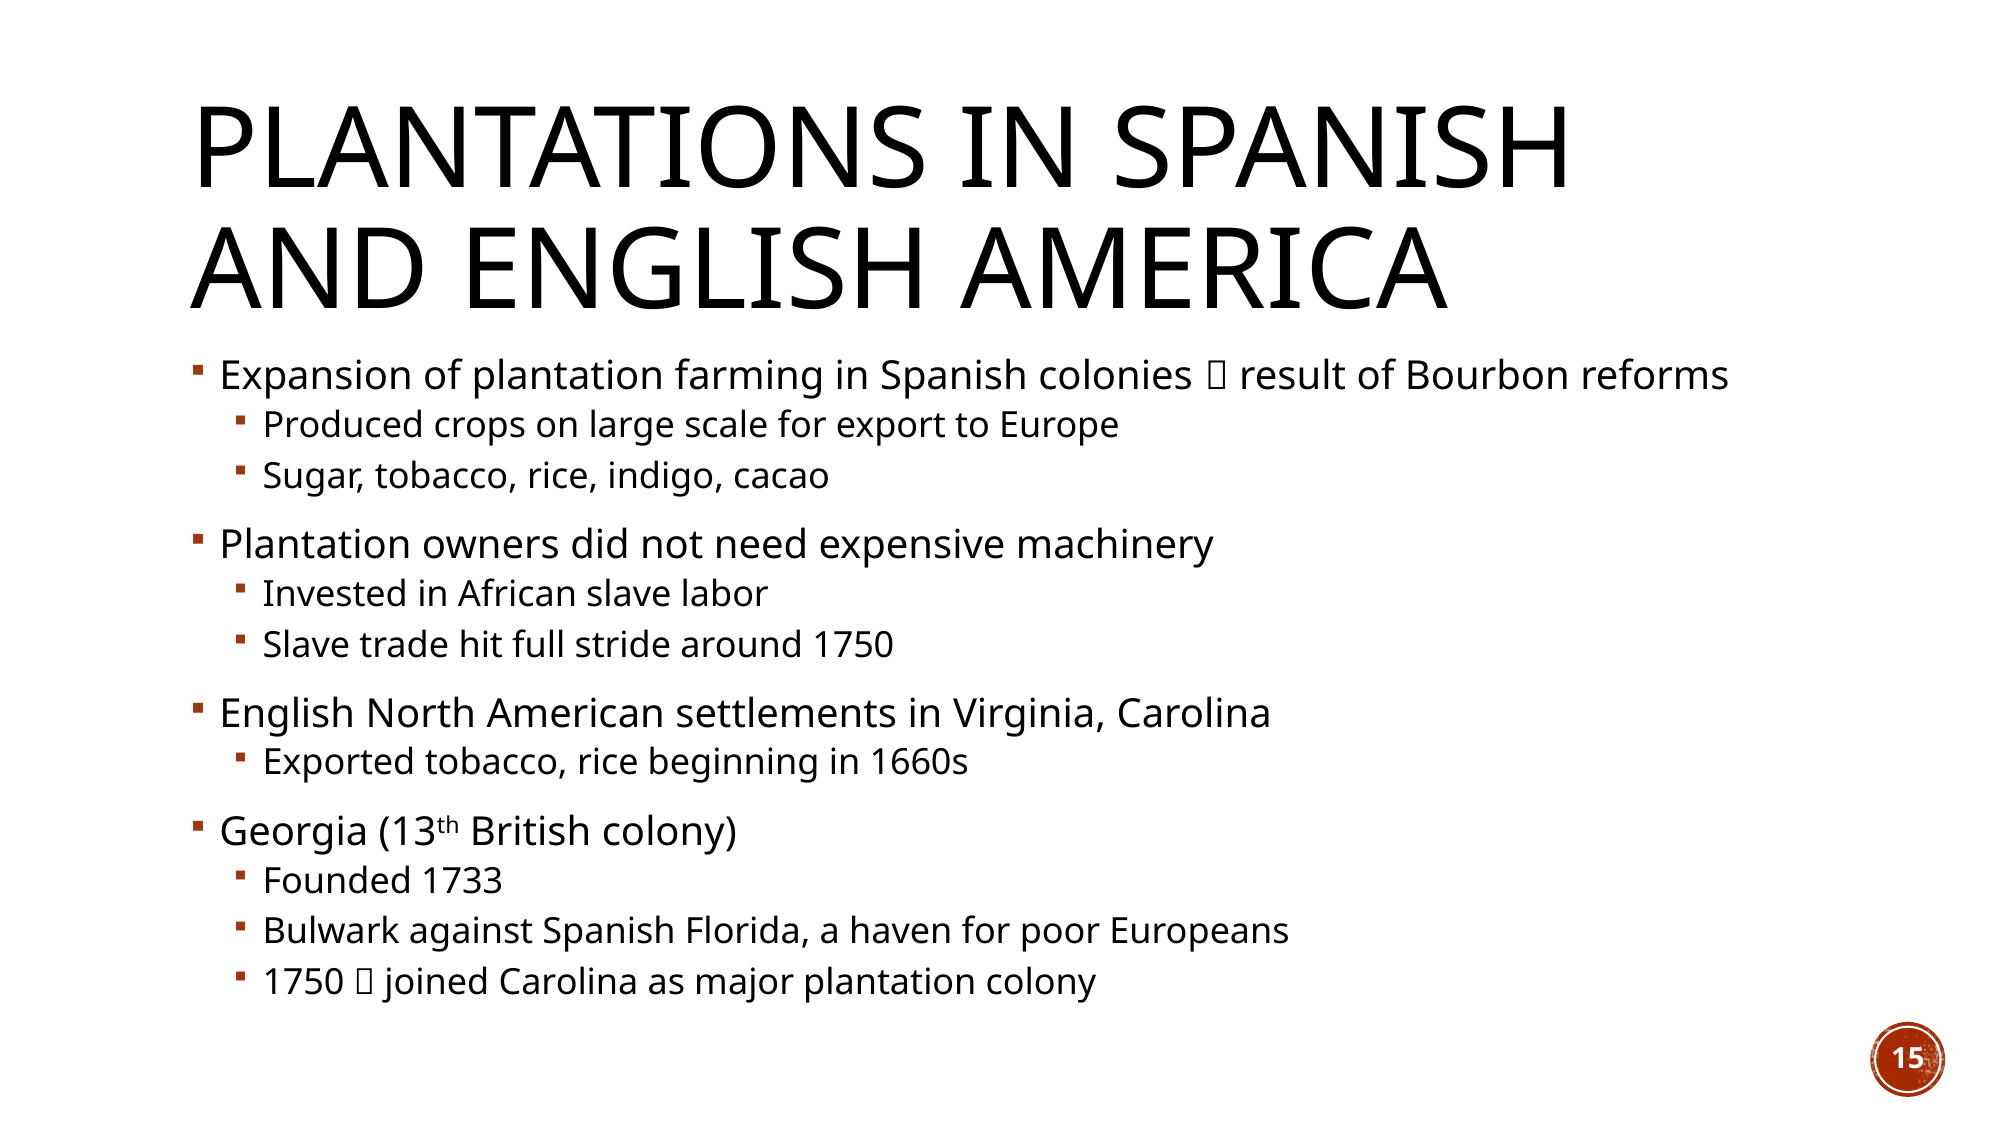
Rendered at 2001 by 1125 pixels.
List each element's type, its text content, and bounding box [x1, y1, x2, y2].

title Plantations in Spanish and English America [175, 79, 1826, 344]
slide_number 15 [1855, 1028, 1961, 1089]
list Expansion of plantation farming in Spanish colonies  result of Bourbon reforms Produced crops on large scale for export to Europe Sugar, tobacco, rice, indigo, cacao Plantation owners did not need expensive machinery Invested in African slave labor Slave trade hit full stride around 1750 English North American settlements in Virginia, Carolina Exported tobacco, rice beginning in 1660s Georgia (13th British colony) Founded 1733 Bulwark against Spanish Florida, a haven for poor Europeans 1750  joined Carolina as major plantation colony [175, 348, 1826, 1013]
